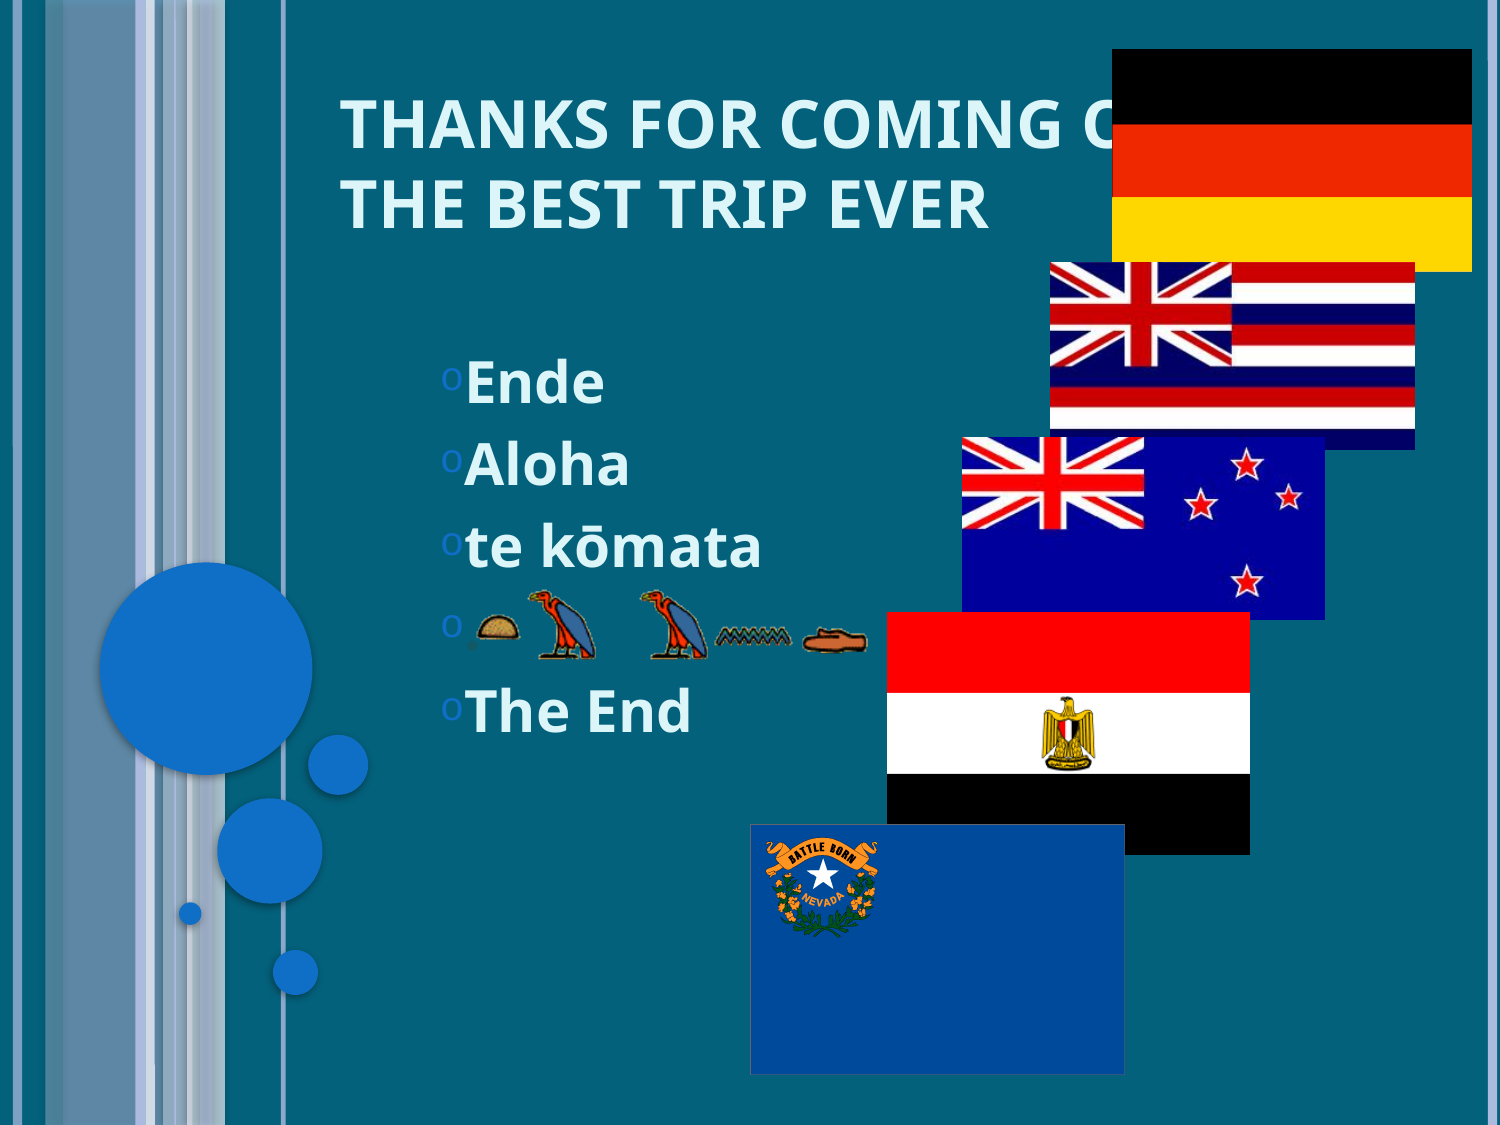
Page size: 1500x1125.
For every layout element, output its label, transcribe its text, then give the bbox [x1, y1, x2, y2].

title Thanks For Coming On The Best Trip Ever [324, 87, 1106, 250]
picture [477, 615, 520, 639]
picture [528, 590, 595, 659]
picture [715, 627, 792, 645]
picture [640, 590, 707, 659]
list Ende Aloha te kōmata . The End [425, 337, 1438, 1088]
picture [803, 627, 867, 653]
picture [751, 50, 1471, 1074]
text_box [10, 0, 416, 139]
